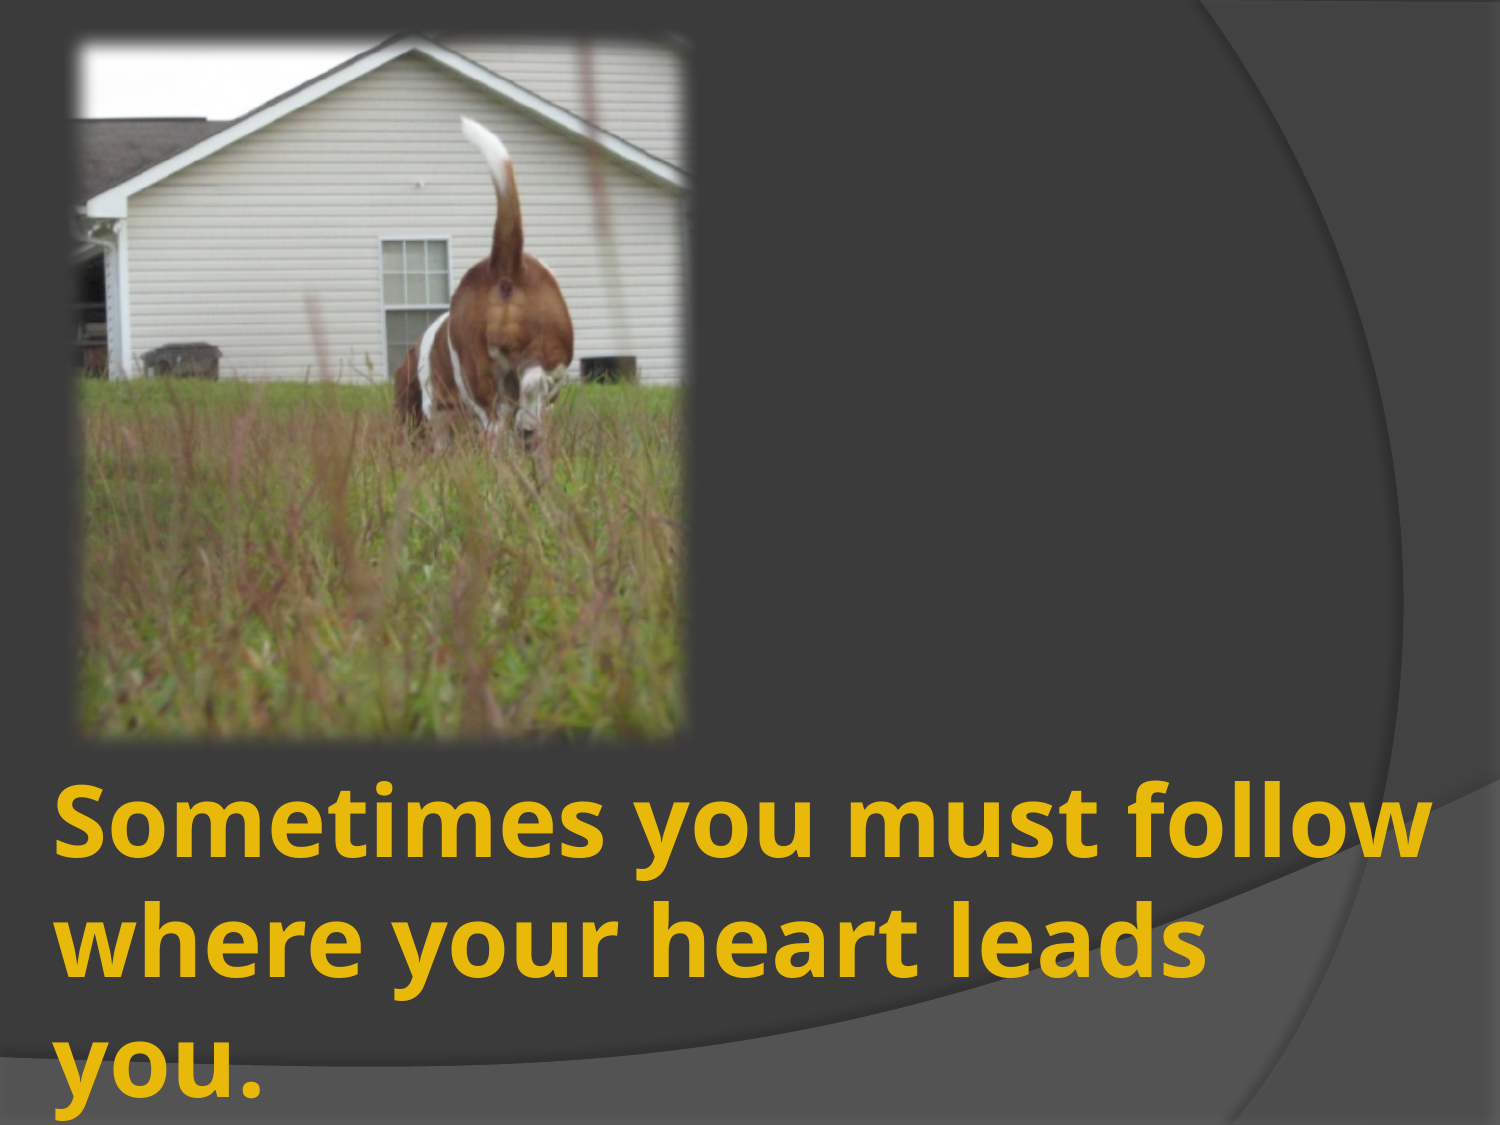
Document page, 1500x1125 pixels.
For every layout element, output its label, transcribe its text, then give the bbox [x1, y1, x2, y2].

picture [62, 25, 701, 755]
text_box Sometimes you must follow where your heart leads you. [37, 750, 1463, 1125]
